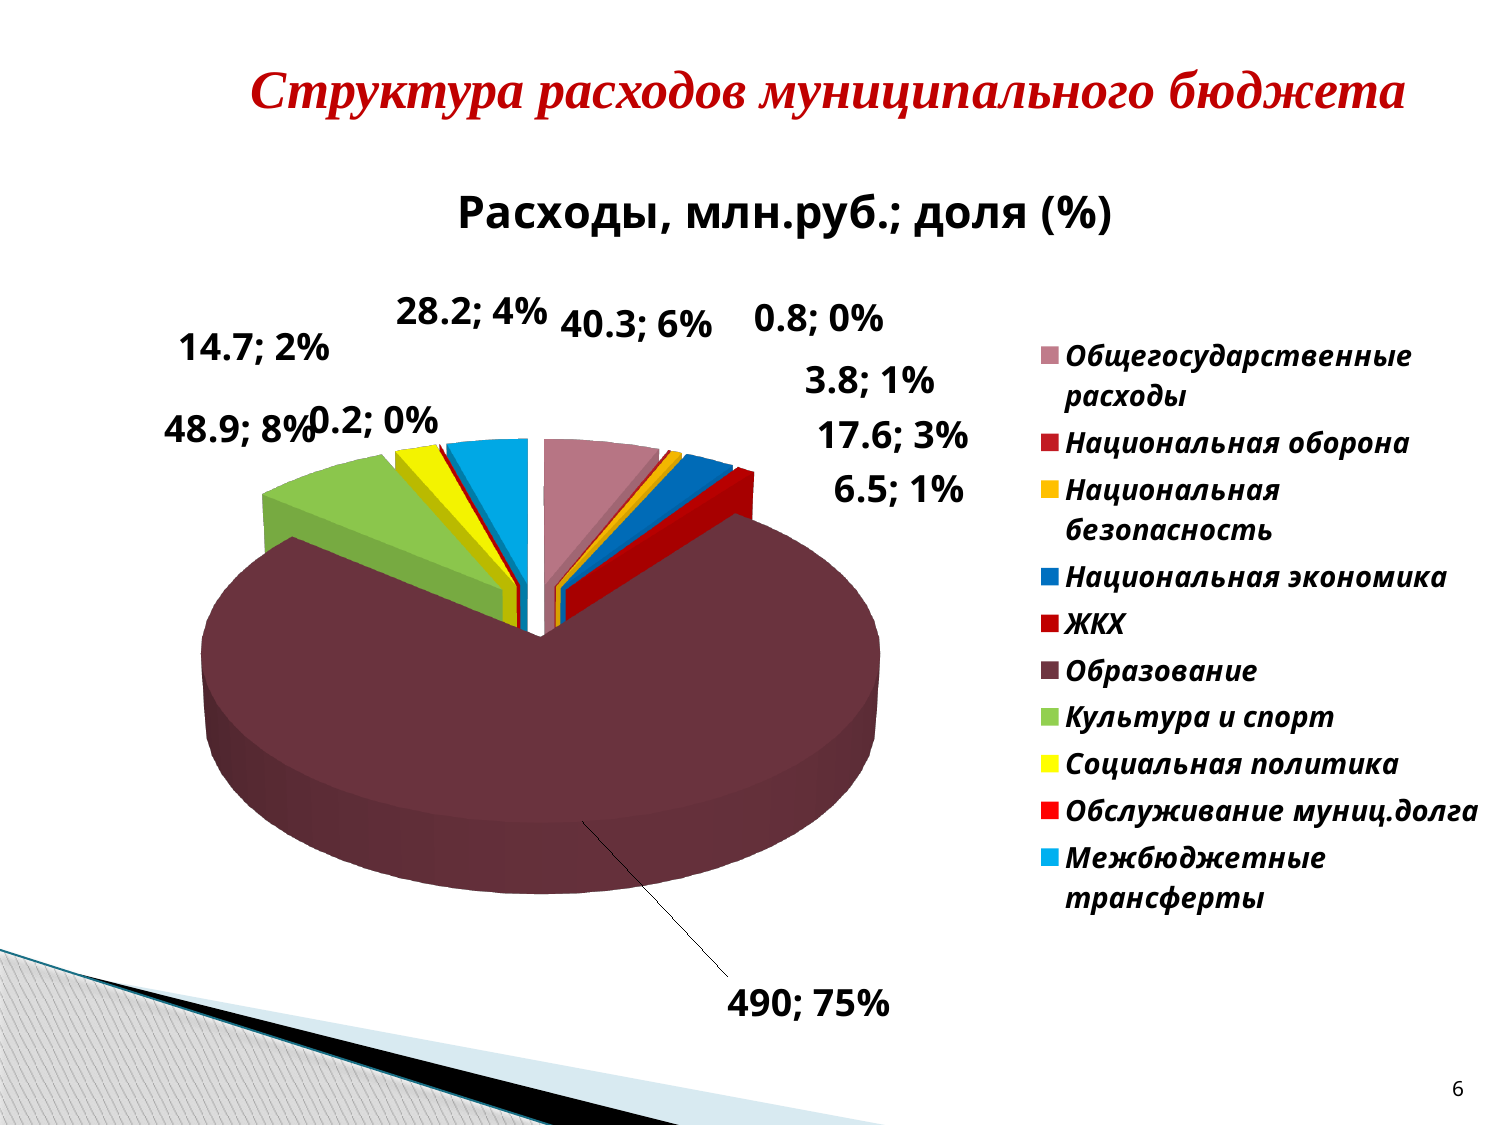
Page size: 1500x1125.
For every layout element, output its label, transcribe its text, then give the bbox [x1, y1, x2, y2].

slide_number 6 [1418, 1079, 1479, 1112]
title Структура расходов муниципального бюджета [235, 45, 1466, 129]
chart [70, 140, 1500, 1067]
